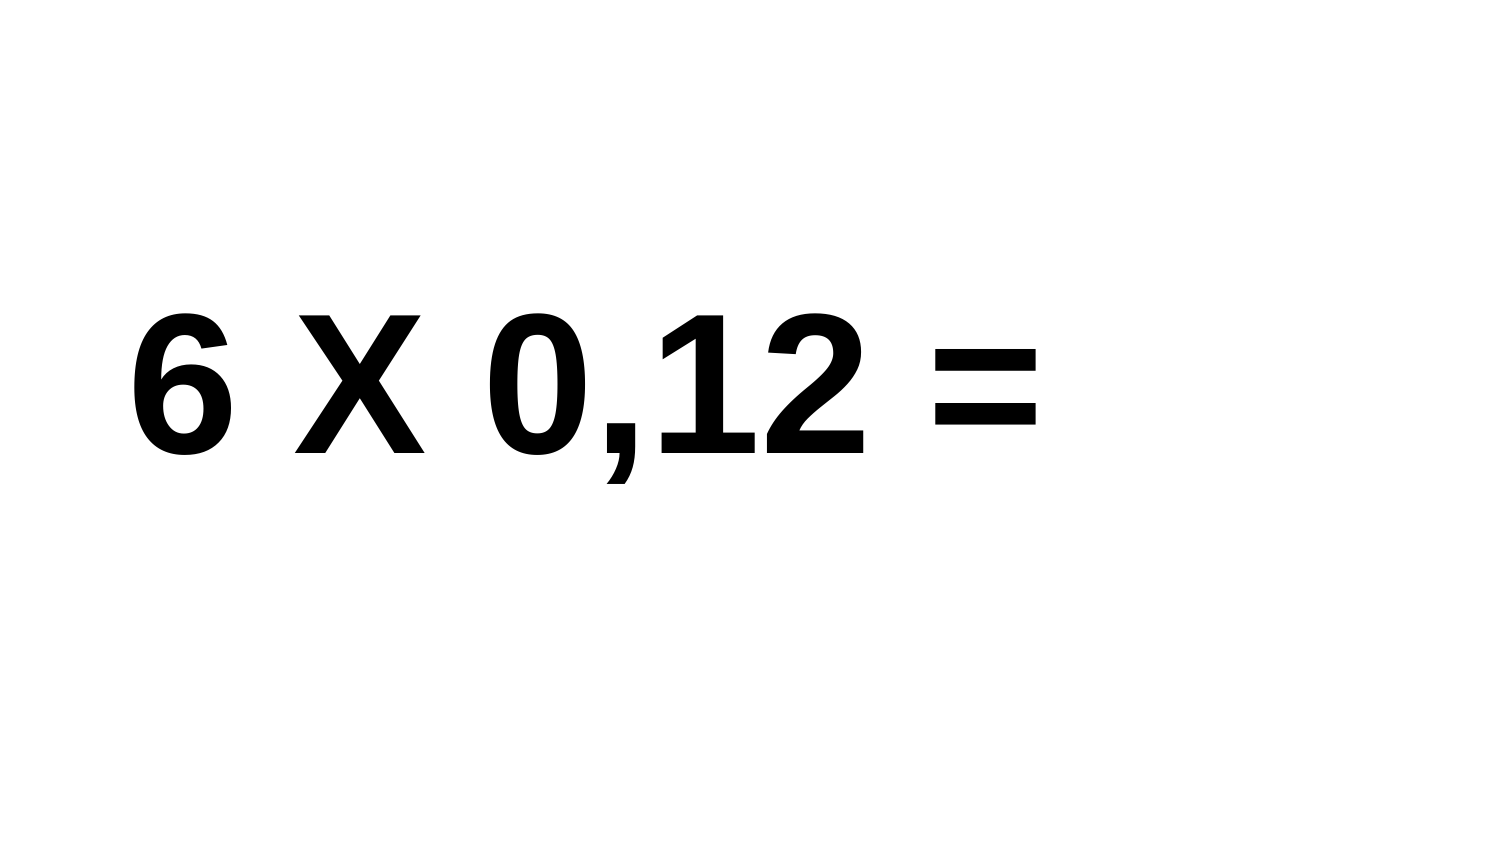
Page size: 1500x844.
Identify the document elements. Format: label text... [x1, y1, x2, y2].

text_box 6 X 0,12 = [112, 318, 1388, 509]
